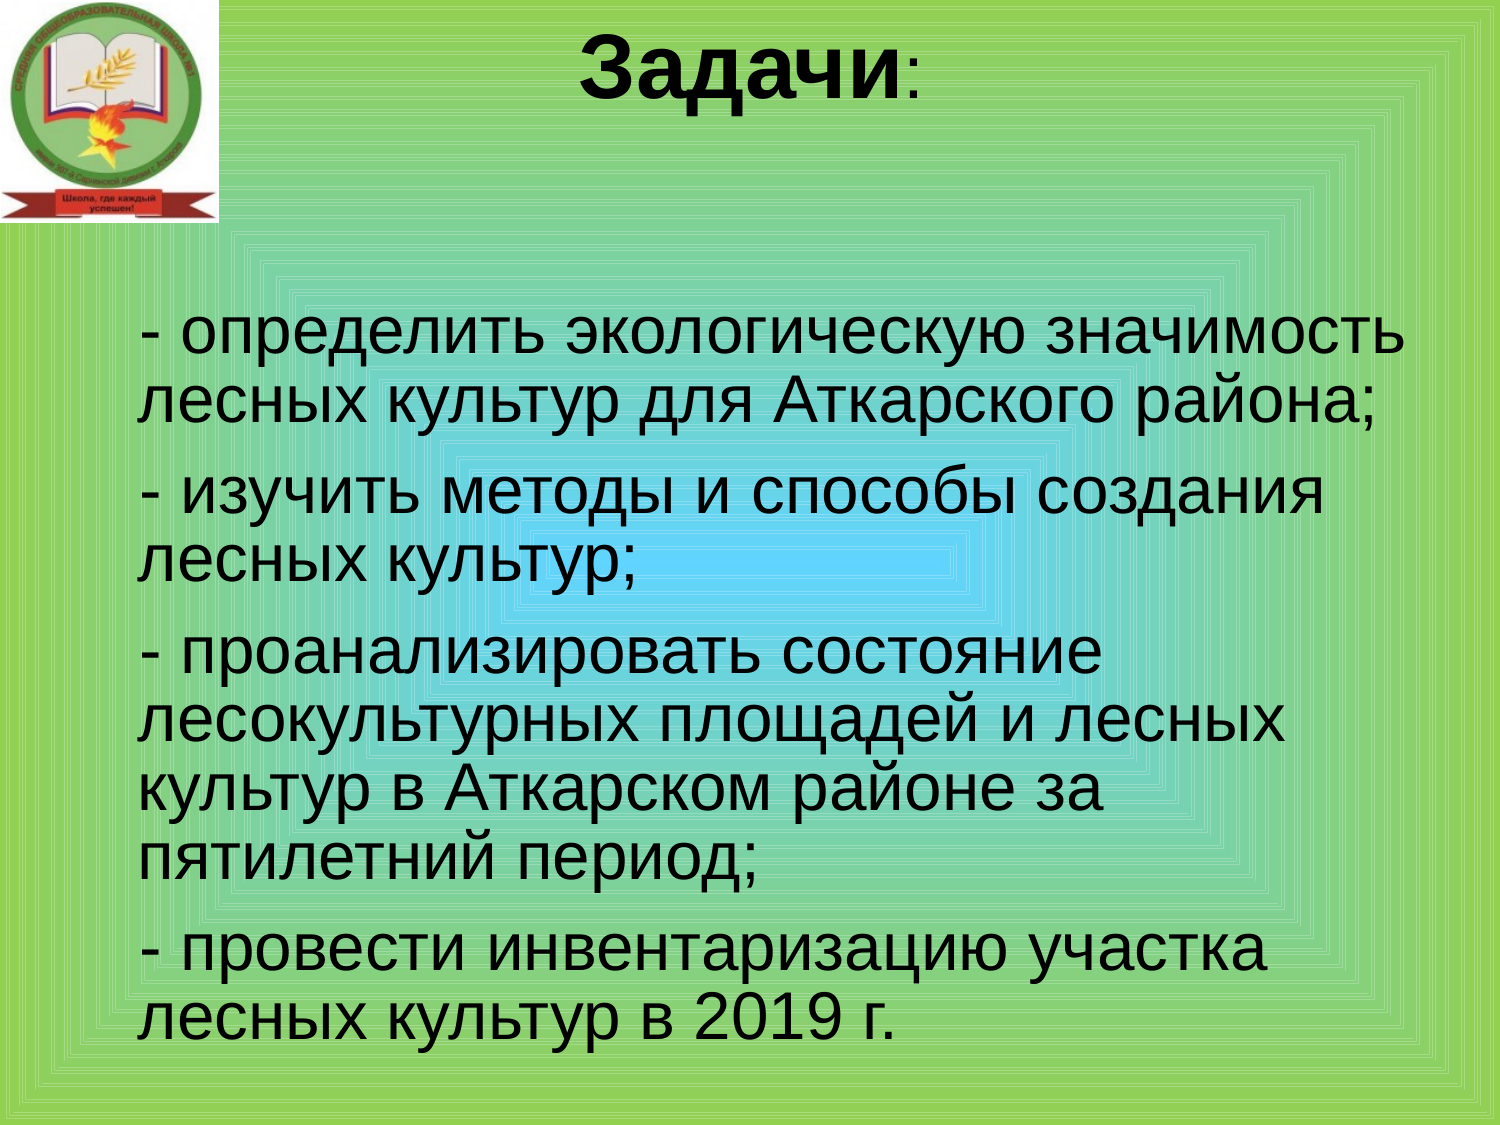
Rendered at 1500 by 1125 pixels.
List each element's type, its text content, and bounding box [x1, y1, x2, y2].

picture [0, 0, 219, 224]
text_box Задачи: [563, 0, 1001, 125]
list - определить экологическую значимость лесных культур для Аткарского района; - изучить методы и способы создания лесных культур; - проанализировать состояние лесокультурных площадей и лесных культур в Аткарском районе за пятилетний период; - провести инвентаризацию участка лесных культур в 2019 г. [109, 290, 1456, 1071]
